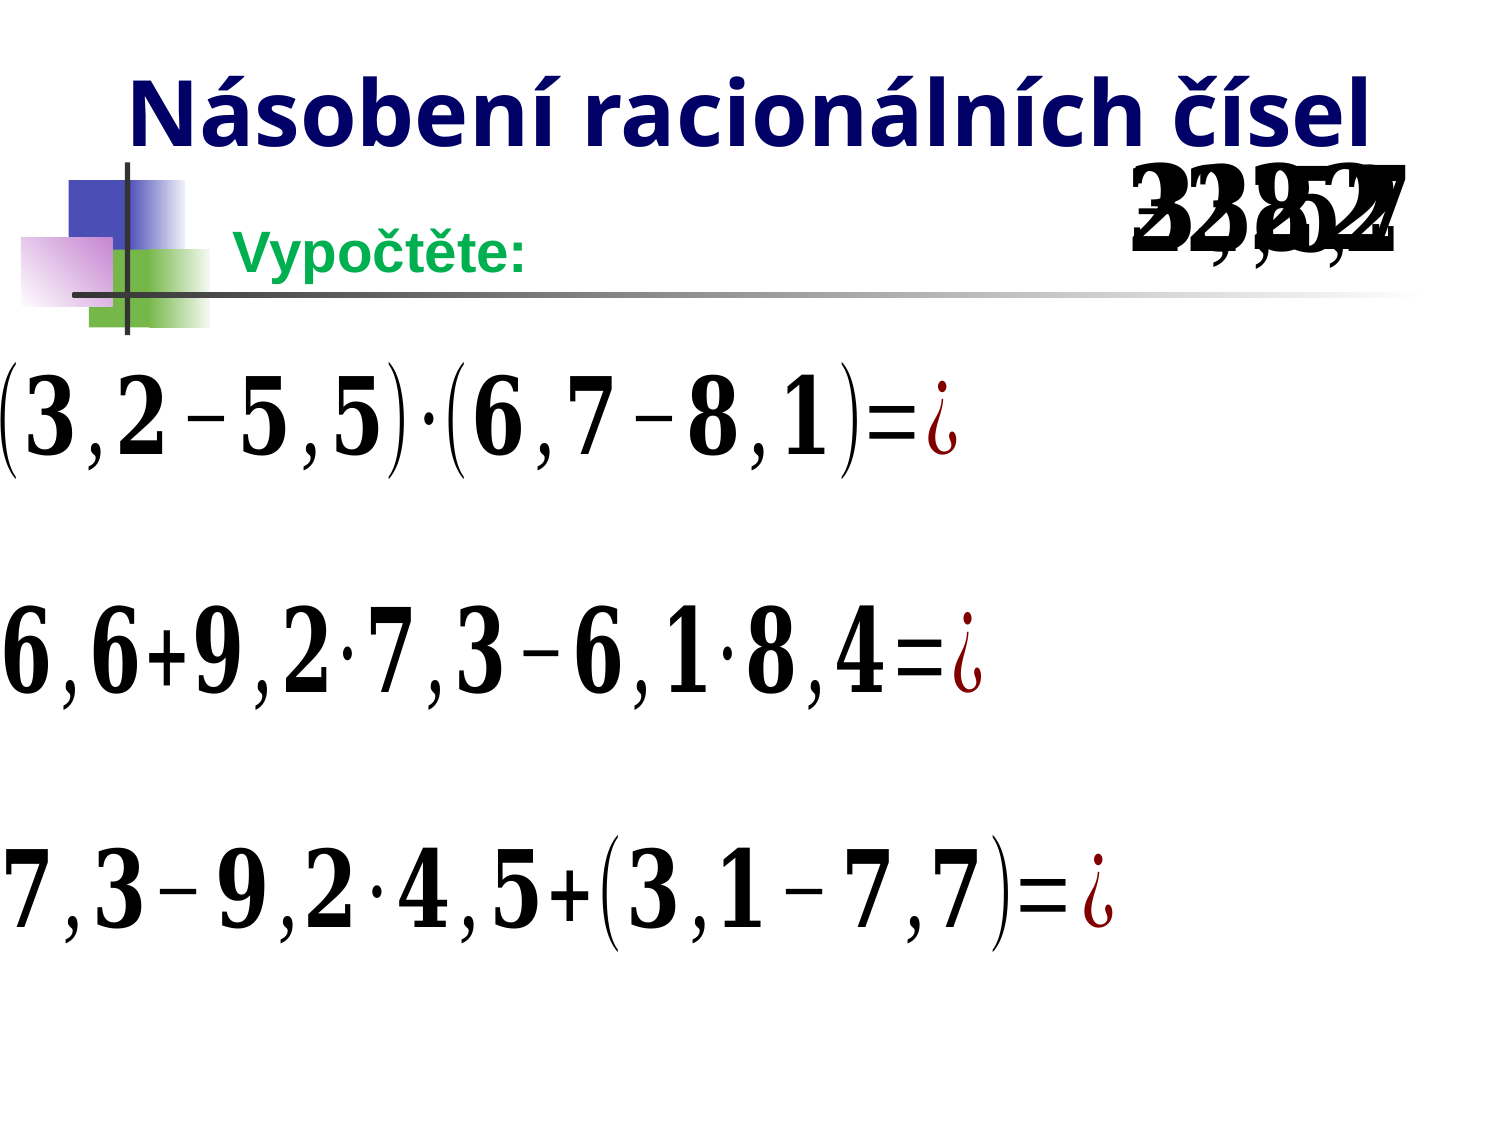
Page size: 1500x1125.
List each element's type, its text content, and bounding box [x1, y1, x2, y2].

title Násobení racionálních čísel [0, 63, 1500, 173]
text_box Vypočtěte: [217, 207, 1392, 292]
